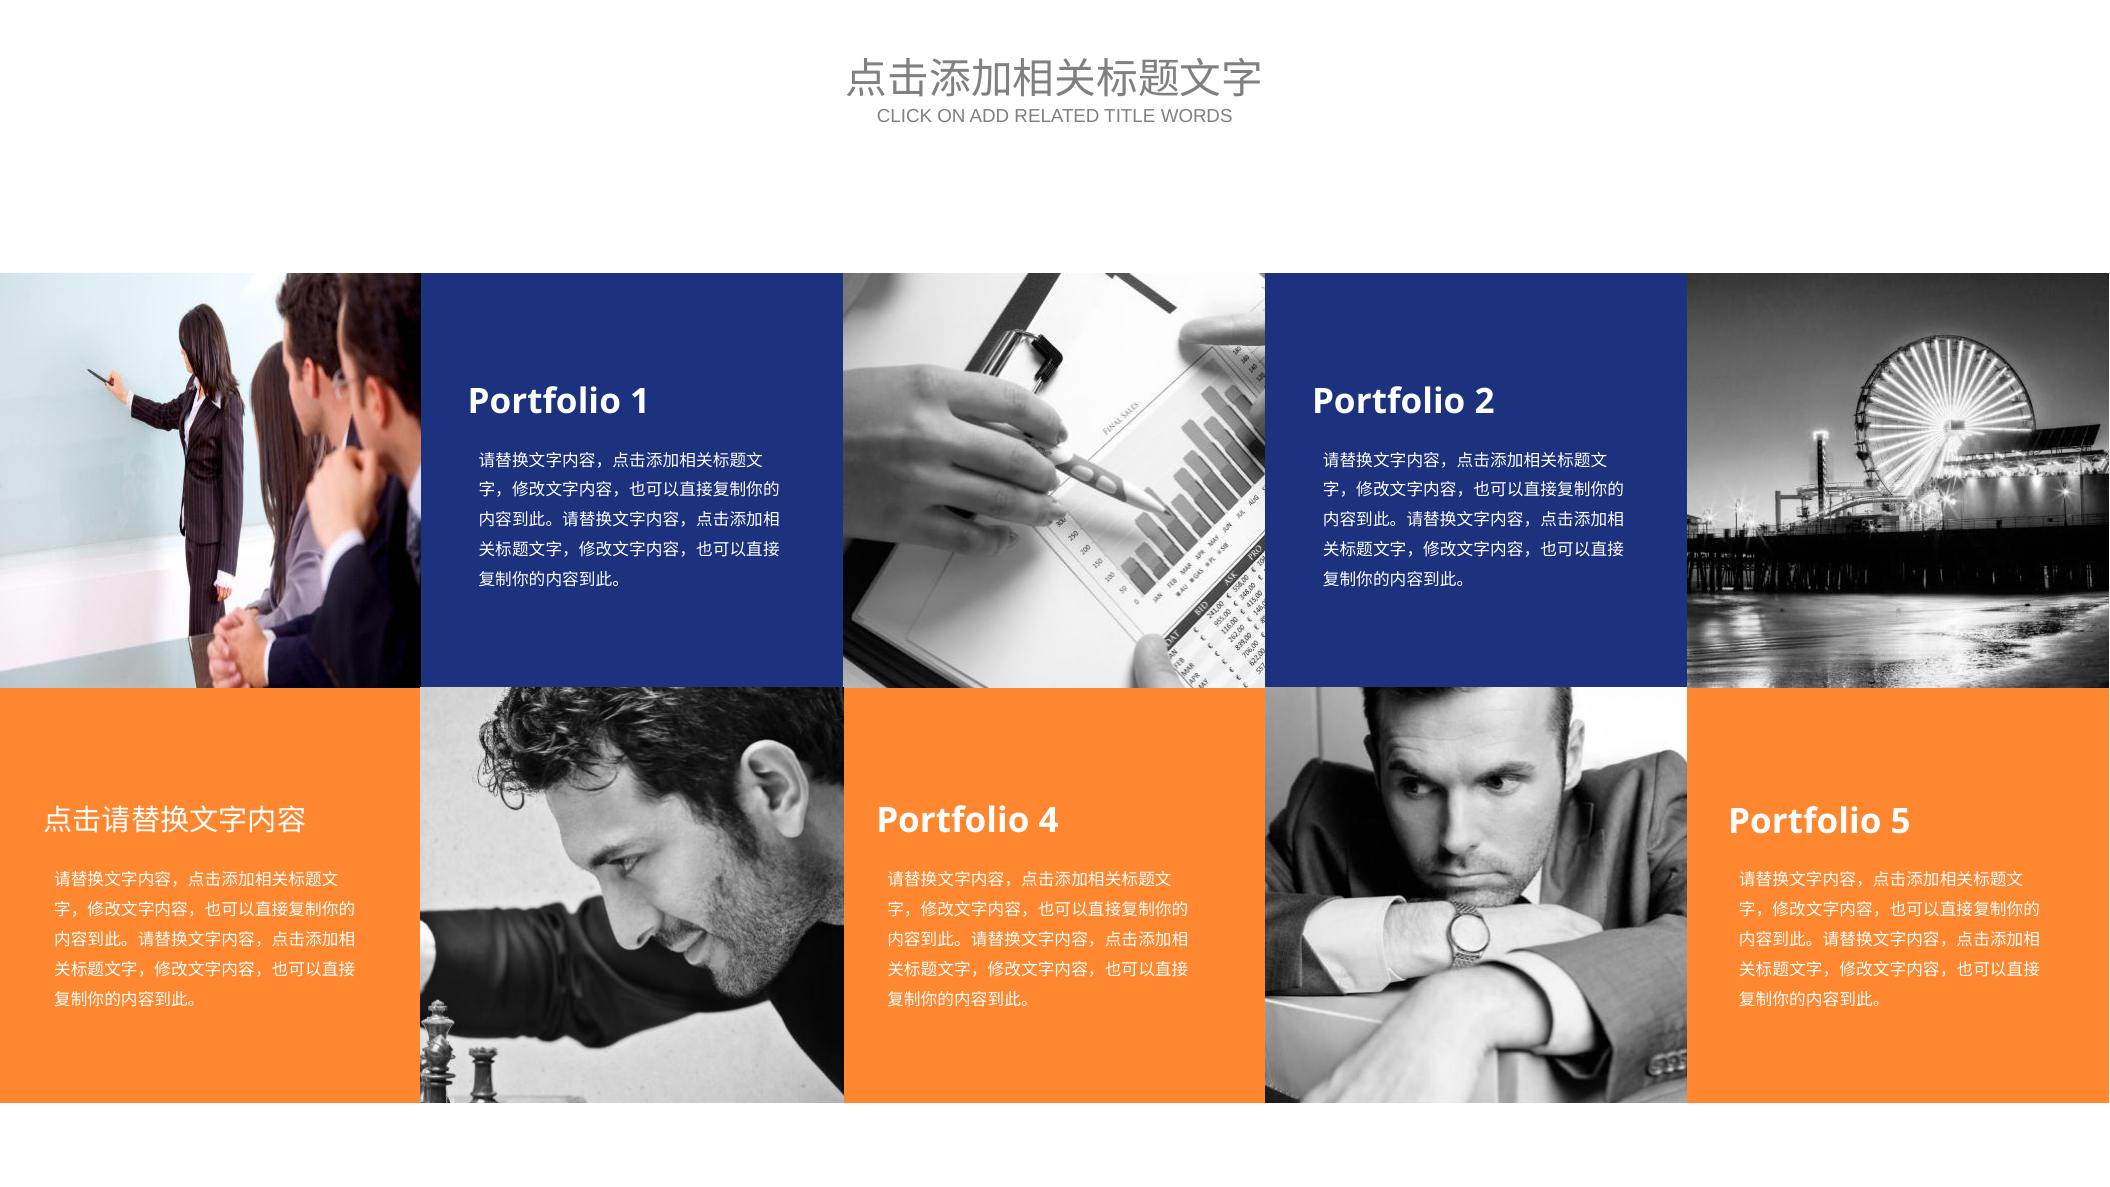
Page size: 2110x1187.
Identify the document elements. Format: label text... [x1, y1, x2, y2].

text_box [1687, 273, 2109, 1103]
text_box 点击添加相关标题文字 [803, 44, 1307, 107]
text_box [843, 273, 1265, 1103]
text_box CLICK ON ADD RELATED TITLE WORDS [852, 95, 1257, 130]
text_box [420, 273, 843, 1103]
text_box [0, 273, 420, 1103]
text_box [1265, 273, 1687, 1103]
